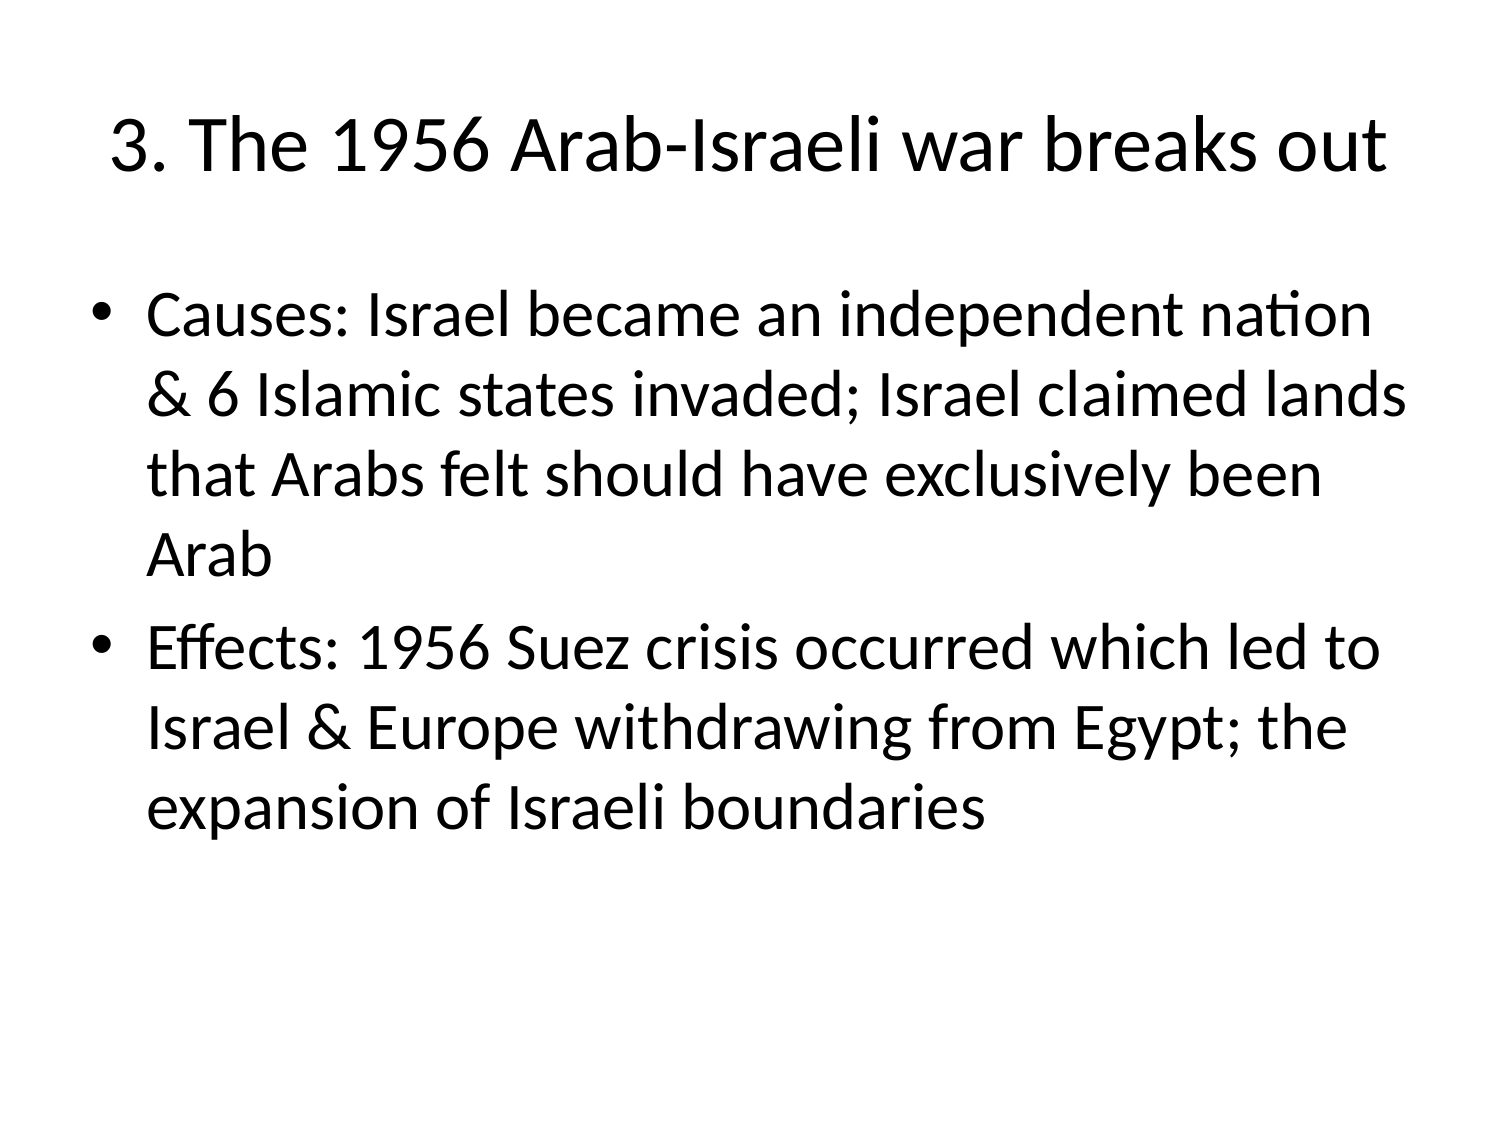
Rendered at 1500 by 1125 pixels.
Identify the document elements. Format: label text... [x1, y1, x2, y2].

list Causes: Israel became an independent nation & 6 Islamic states invaded; Israel claimed lands that Arabs felt should have exclusively been Arab Effects: 1956 Suez crisis occurred which led to Israel & Europe withdrawing from Egypt; the expansion of Israeli boundaries [75, 262, 1425, 1005]
title 3. The 1956 Arab-Israeli war breaks out [75, 45, 1425, 233]
